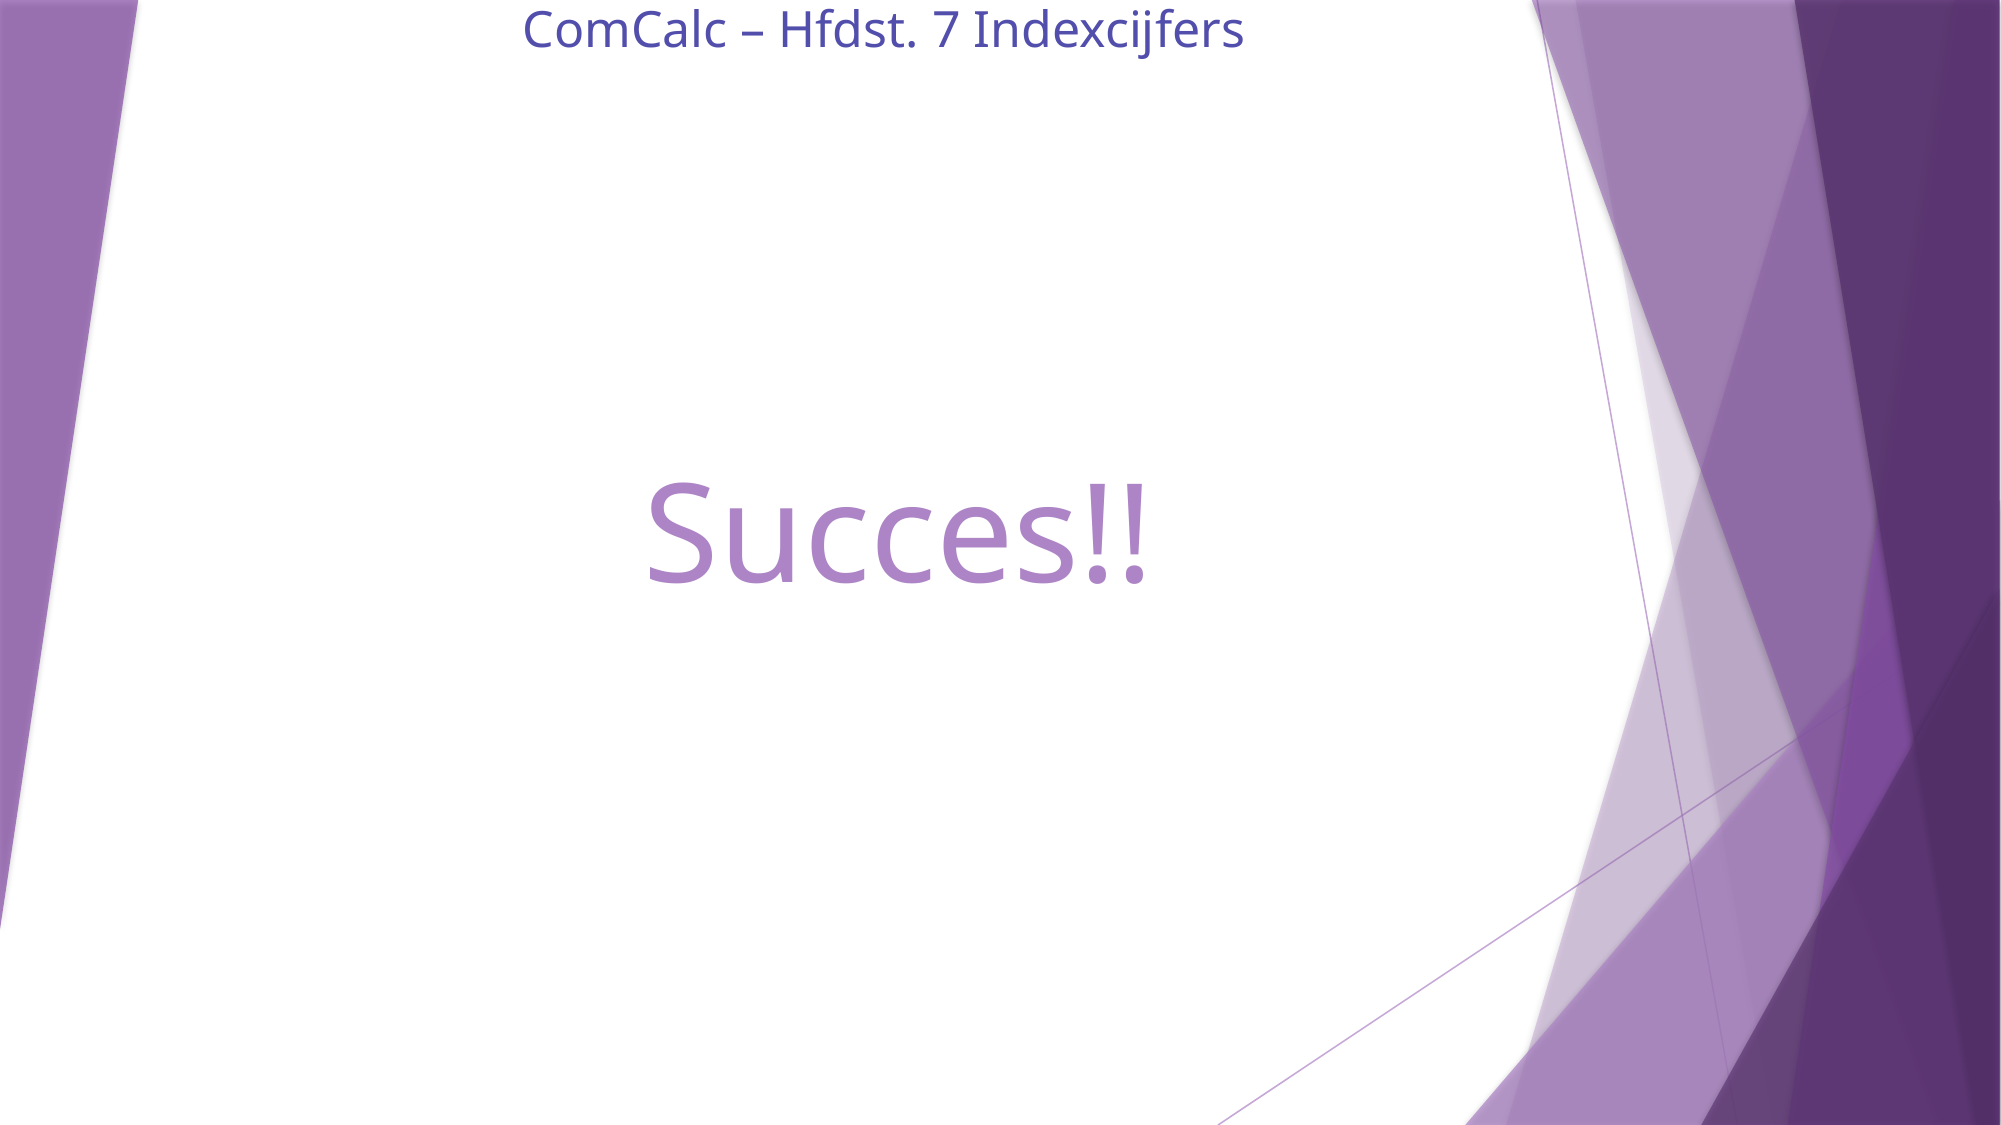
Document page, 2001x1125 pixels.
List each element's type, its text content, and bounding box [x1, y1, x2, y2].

text_box Succes!! [628, 437, 1939, 618]
text_box ComCalc – Hfdst. 7 Indexcijfers [0, 0, 1769, 66]
